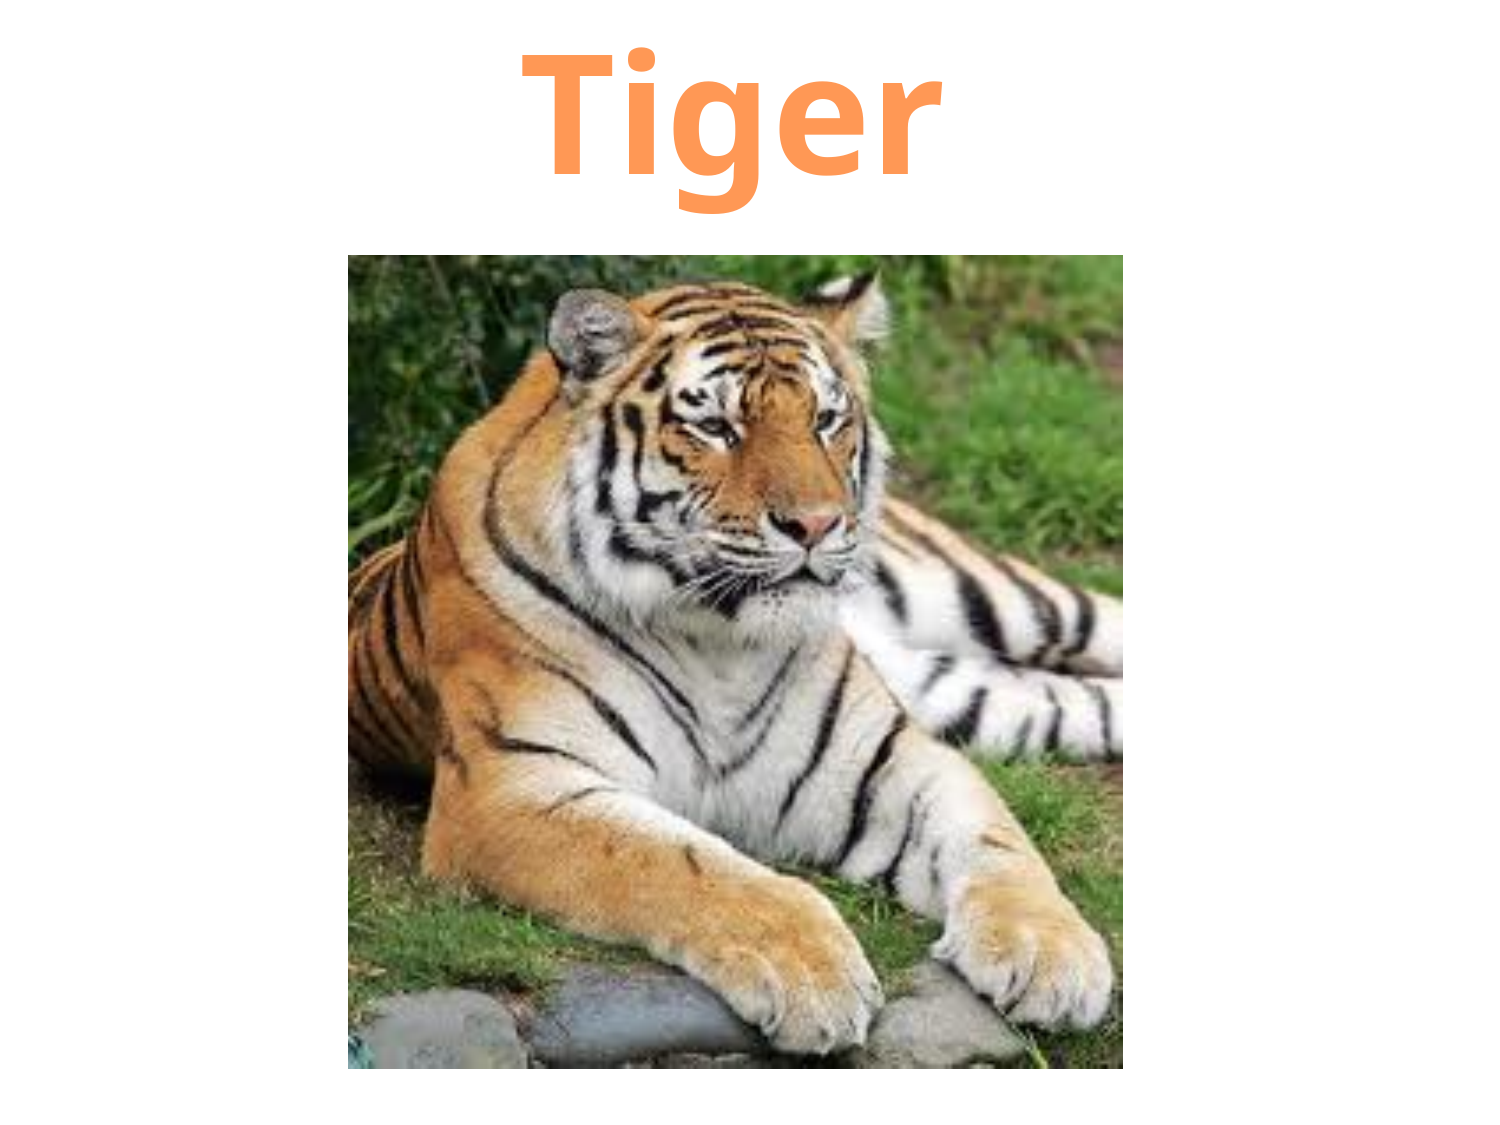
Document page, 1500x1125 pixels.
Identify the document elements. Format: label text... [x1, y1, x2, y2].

text_box Tiger [504, 0, 962, 215]
picture [348, 255, 1123, 1069]
